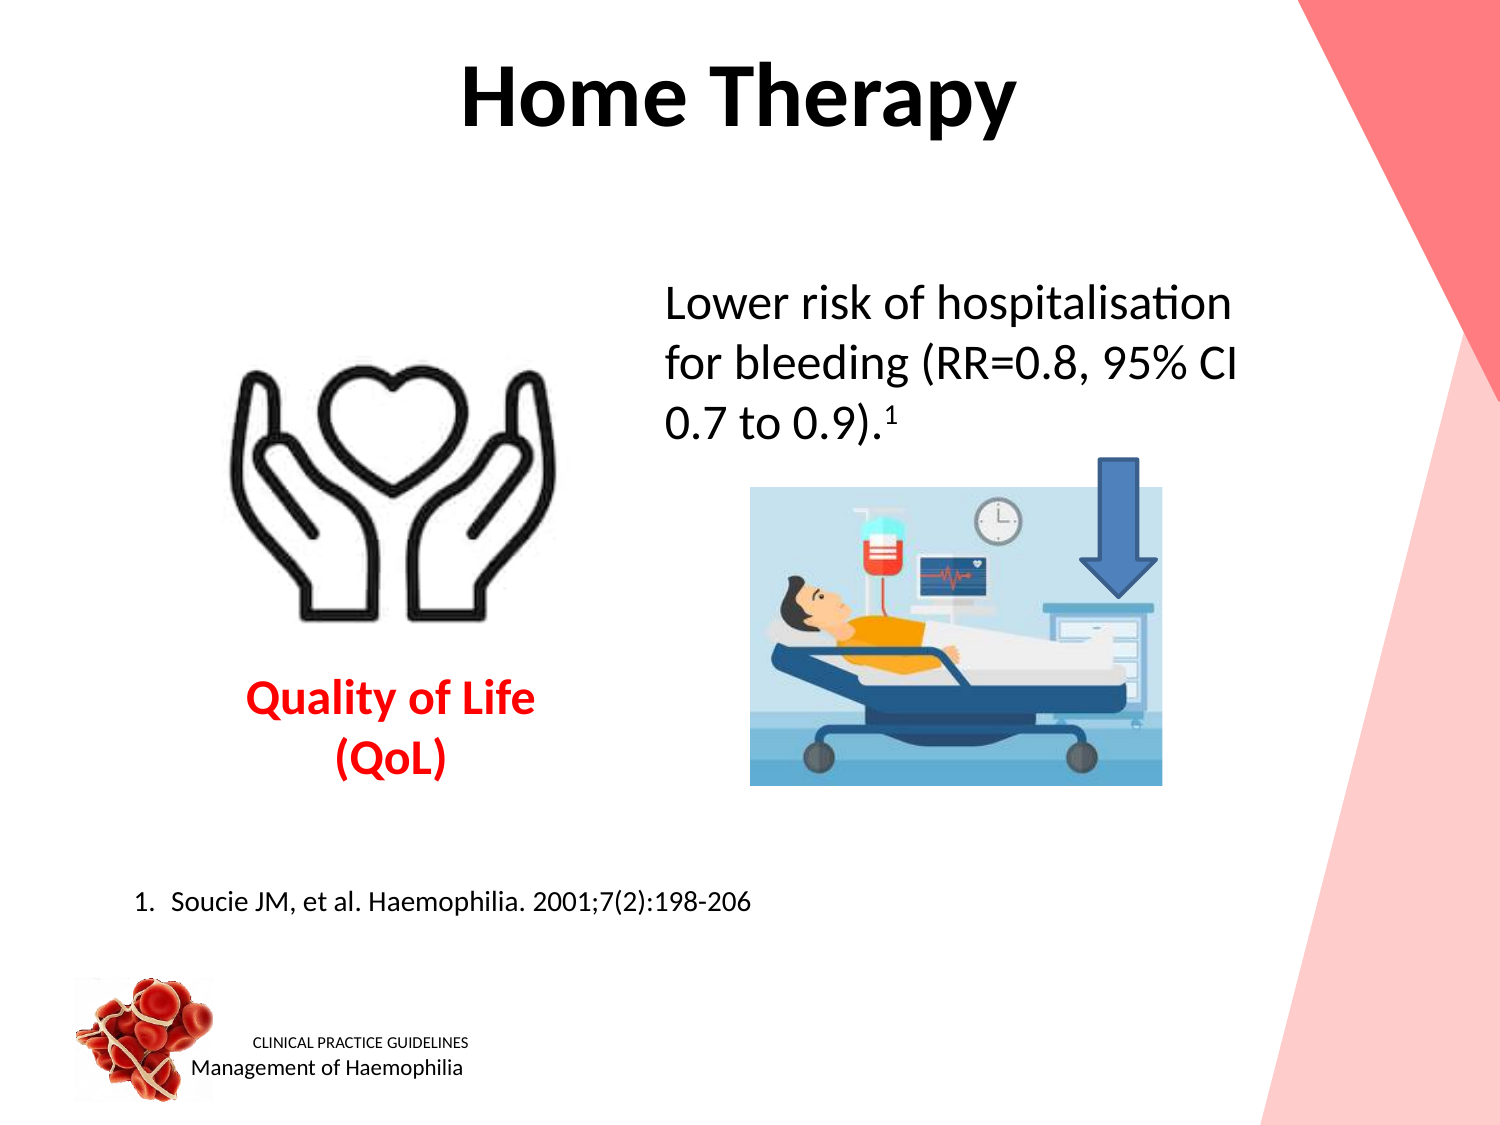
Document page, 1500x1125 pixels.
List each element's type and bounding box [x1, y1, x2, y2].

text_box [74, 0, 1500, 1125]
picture [193, 326, 607, 661]
picture [749, 487, 1163, 786]
